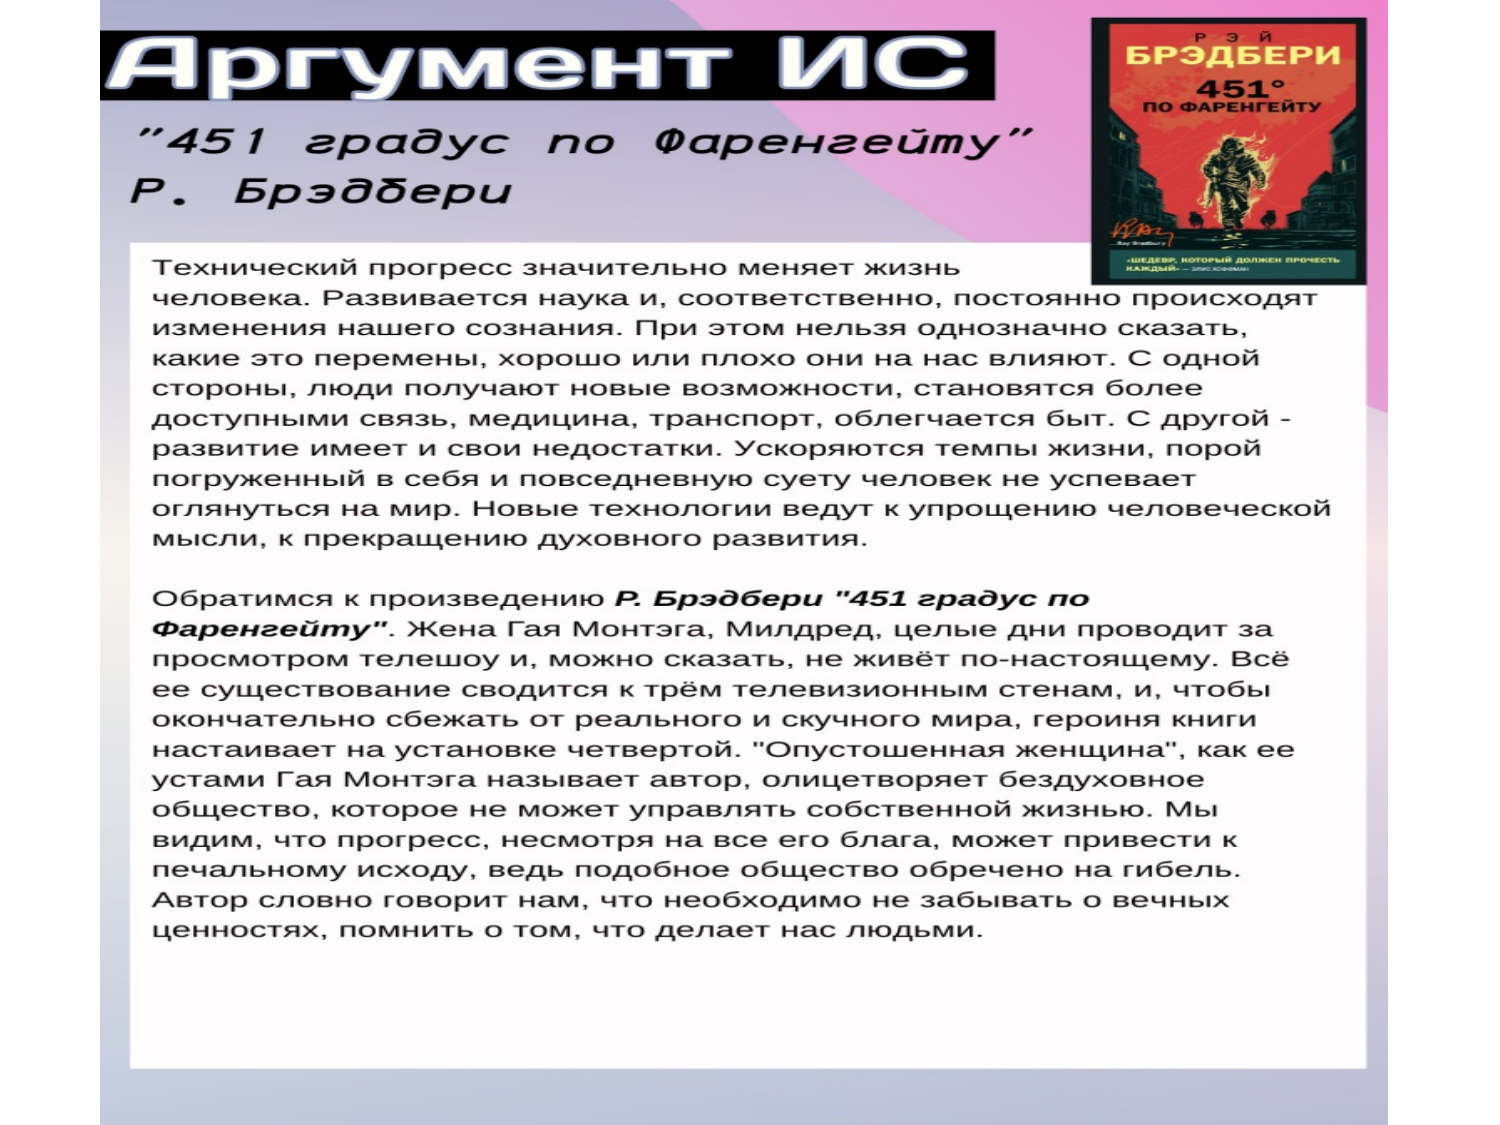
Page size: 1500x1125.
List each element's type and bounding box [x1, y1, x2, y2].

list [100, 0, 1389, 1125]
